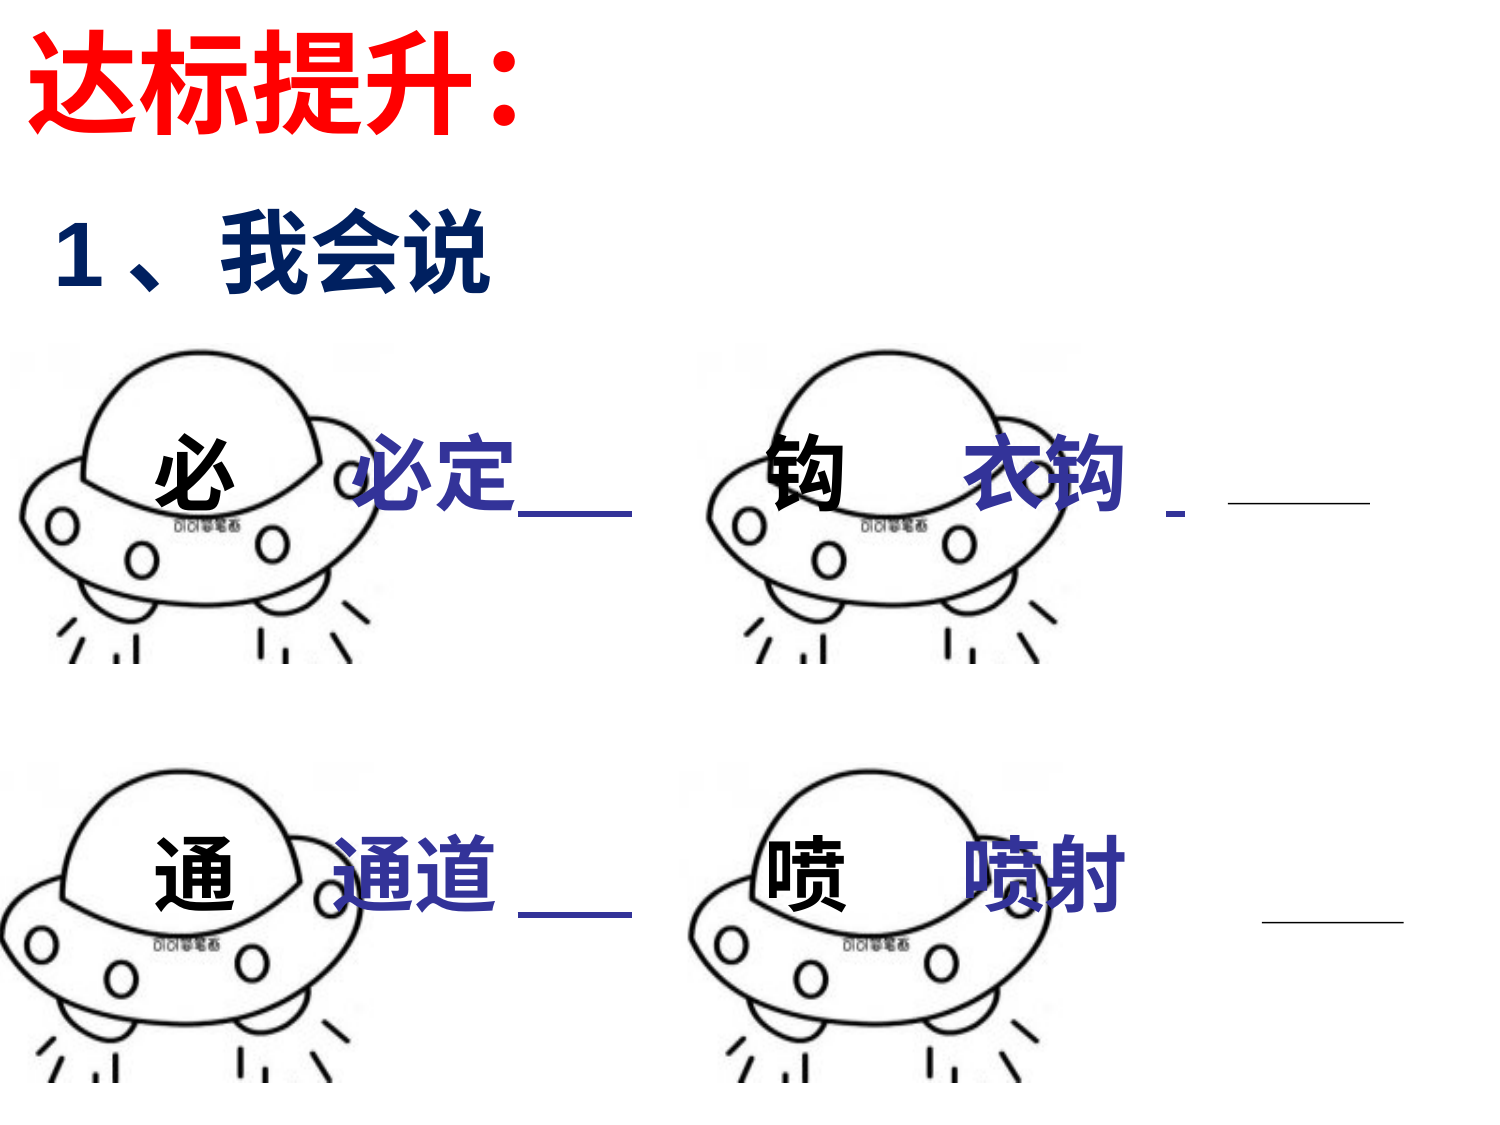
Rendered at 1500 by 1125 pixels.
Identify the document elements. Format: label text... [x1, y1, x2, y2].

text_box 达标提升： [11, 5, 604, 156]
title 1、我会说 [38, 155, 666, 344]
text_box 必 必定 钩 衣钩 通 通道 喷 喷射 [139, 364, 1465, 932]
picture [679, 762, 1064, 1083]
picture [0, 762, 374, 1083]
picture [9, 342, 394, 664]
picture [697, 343, 1082, 664]
